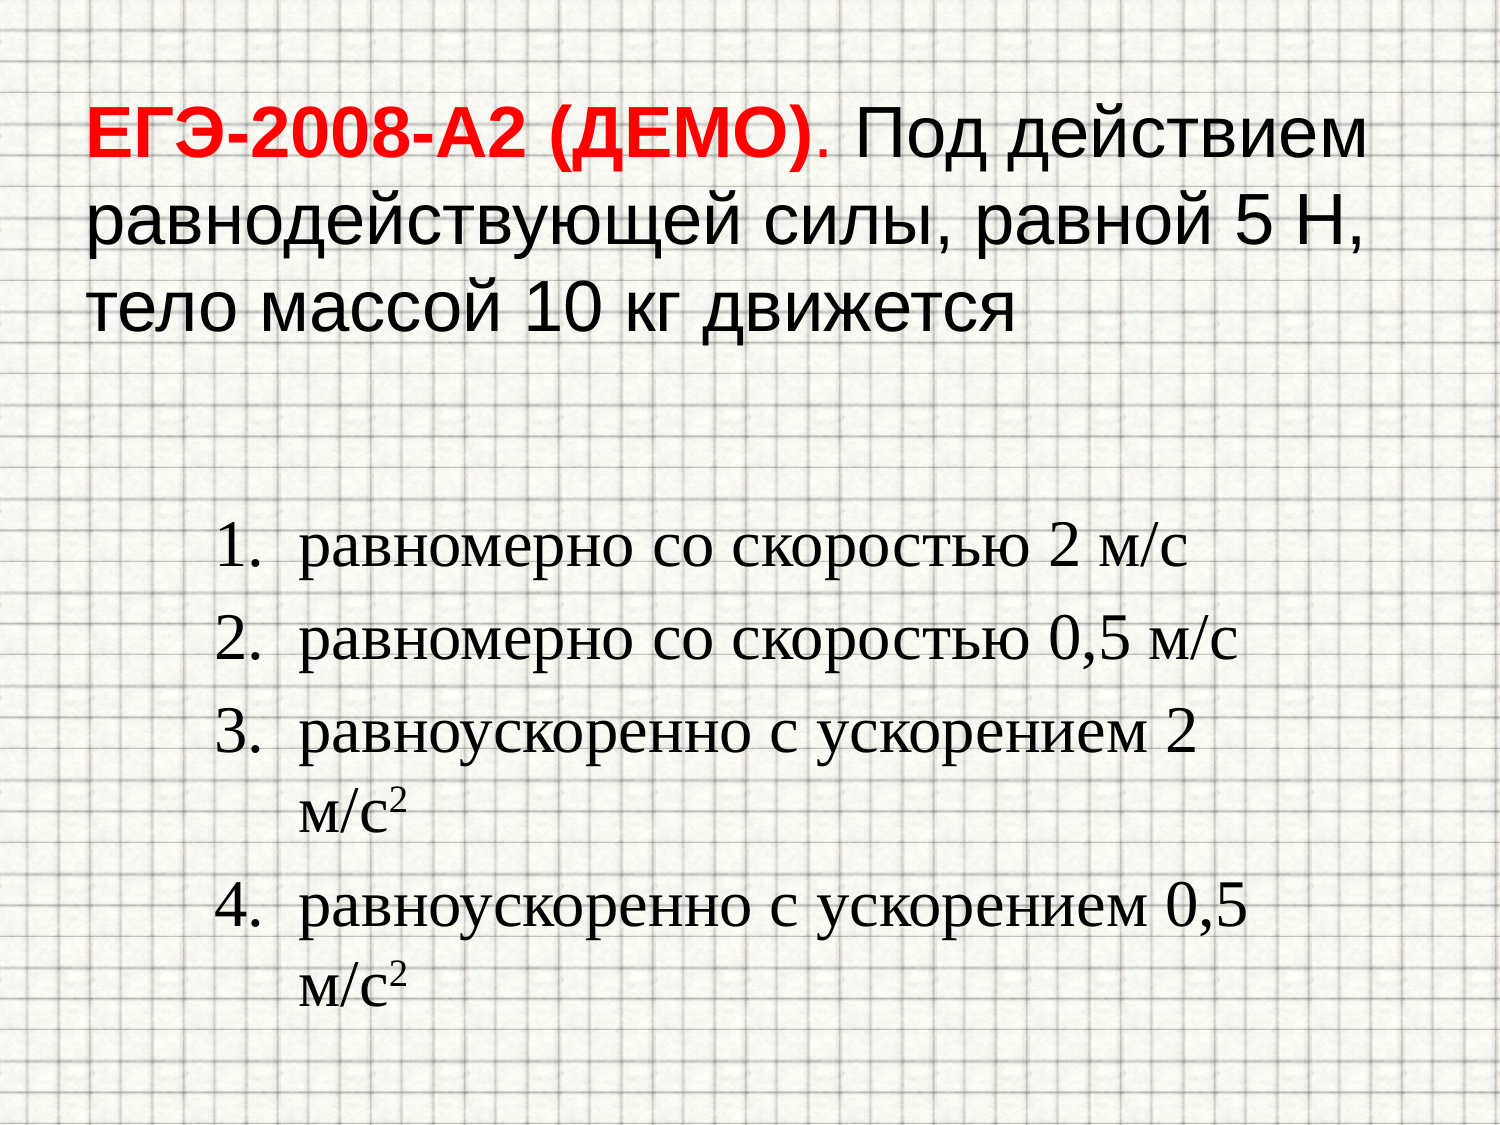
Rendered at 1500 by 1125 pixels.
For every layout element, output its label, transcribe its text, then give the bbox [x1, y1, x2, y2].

title ЕГЭ-2008-А2 (ДЕМО). Под действием равнодействующей силы, равной 5 Н, тело массой 10 кг движется [70, 46, 1421, 385]
list равномерно со скоростью 2 м/с равномерно со скоростью 0,5 м/с равноускоренно с ускорением 2 м/с2 равноускоренно с ускорением 0,5 м/с2 [199, 492, 1312, 1090]
picture [0, 0, 1500, 1125]
